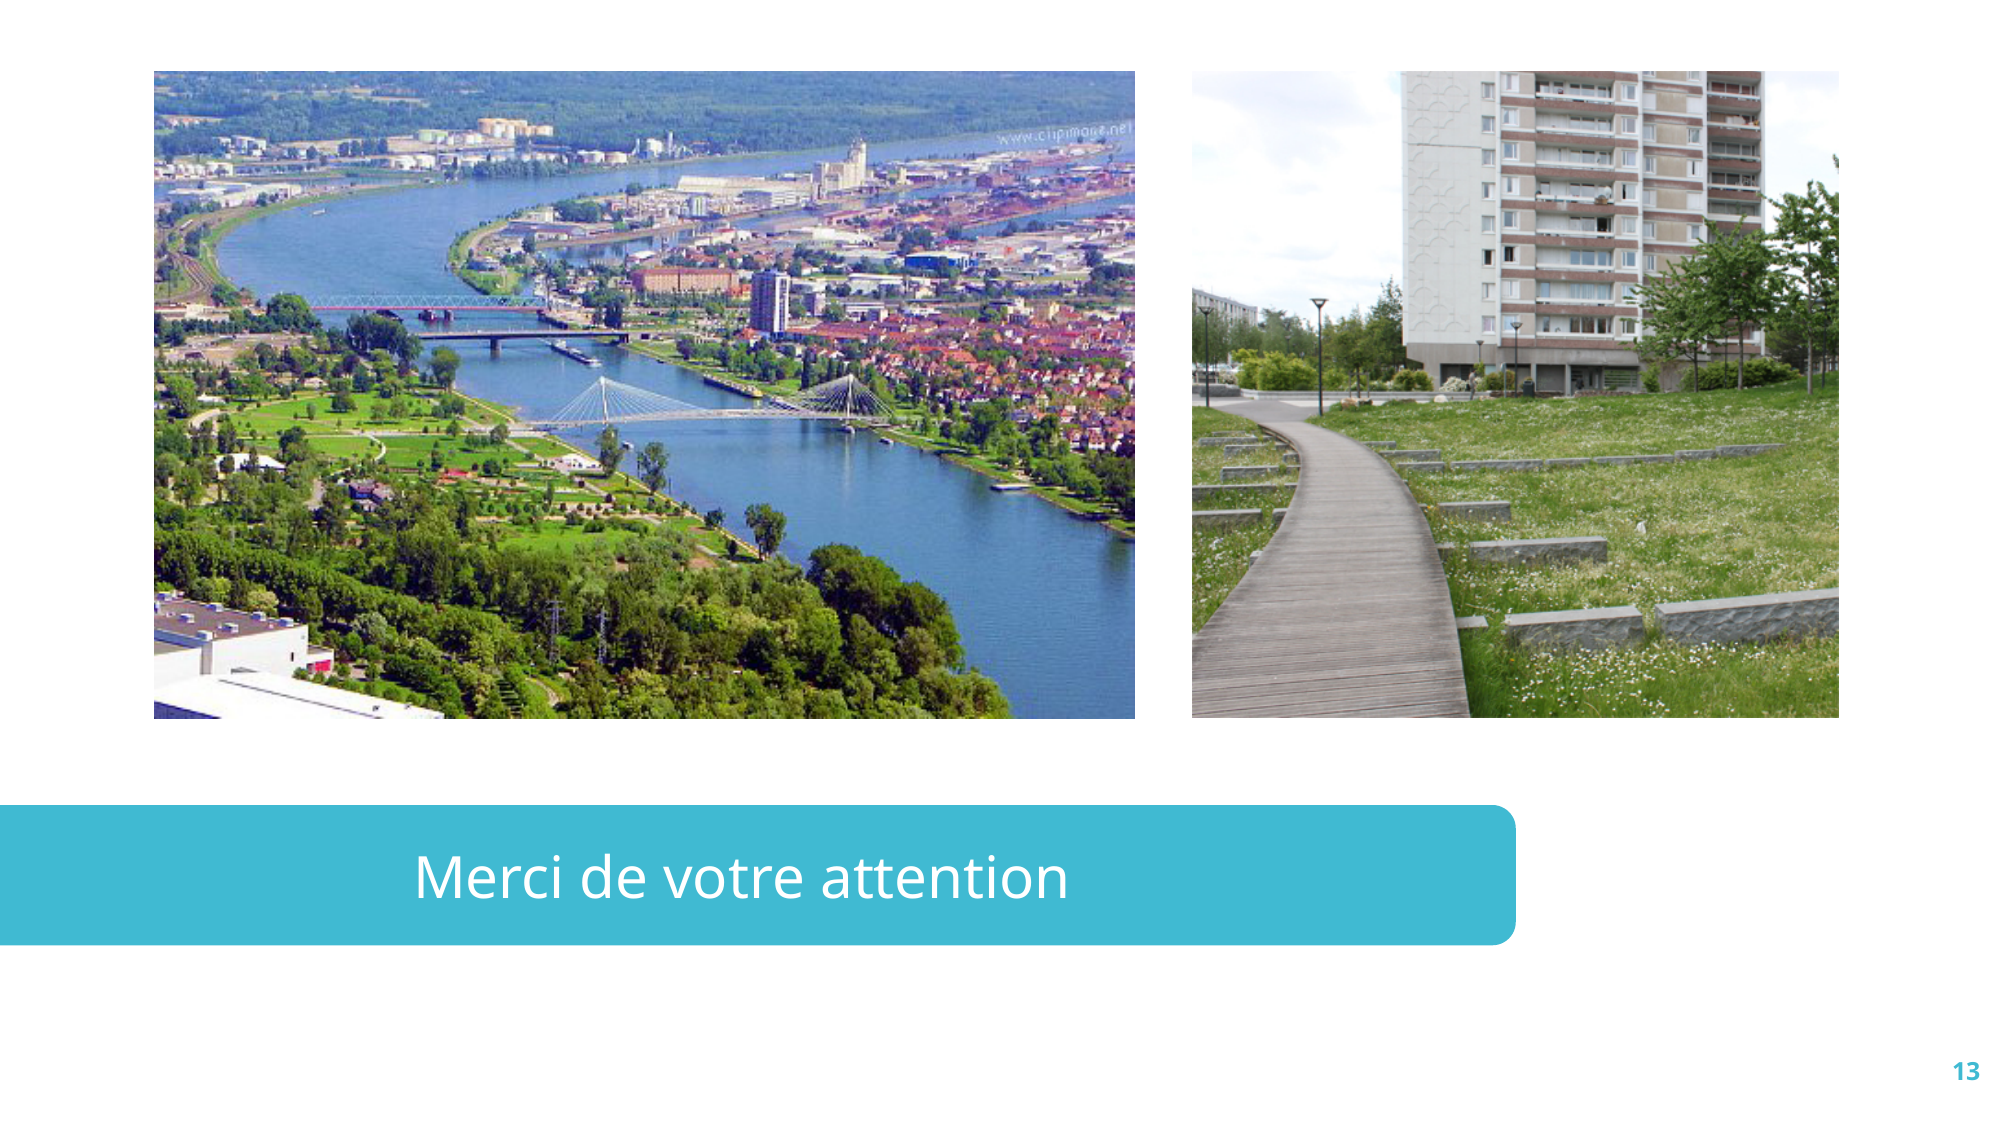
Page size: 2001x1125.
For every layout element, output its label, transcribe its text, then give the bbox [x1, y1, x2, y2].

picture [154, 71, 1135, 719]
picture [1192, 71, 1840, 719]
slide_number 13 [1744, 1042, 1996, 1103]
text_box Merci de votre attention [26, 832, 1473, 918]
text_box [0, 804, 1517, 947]
